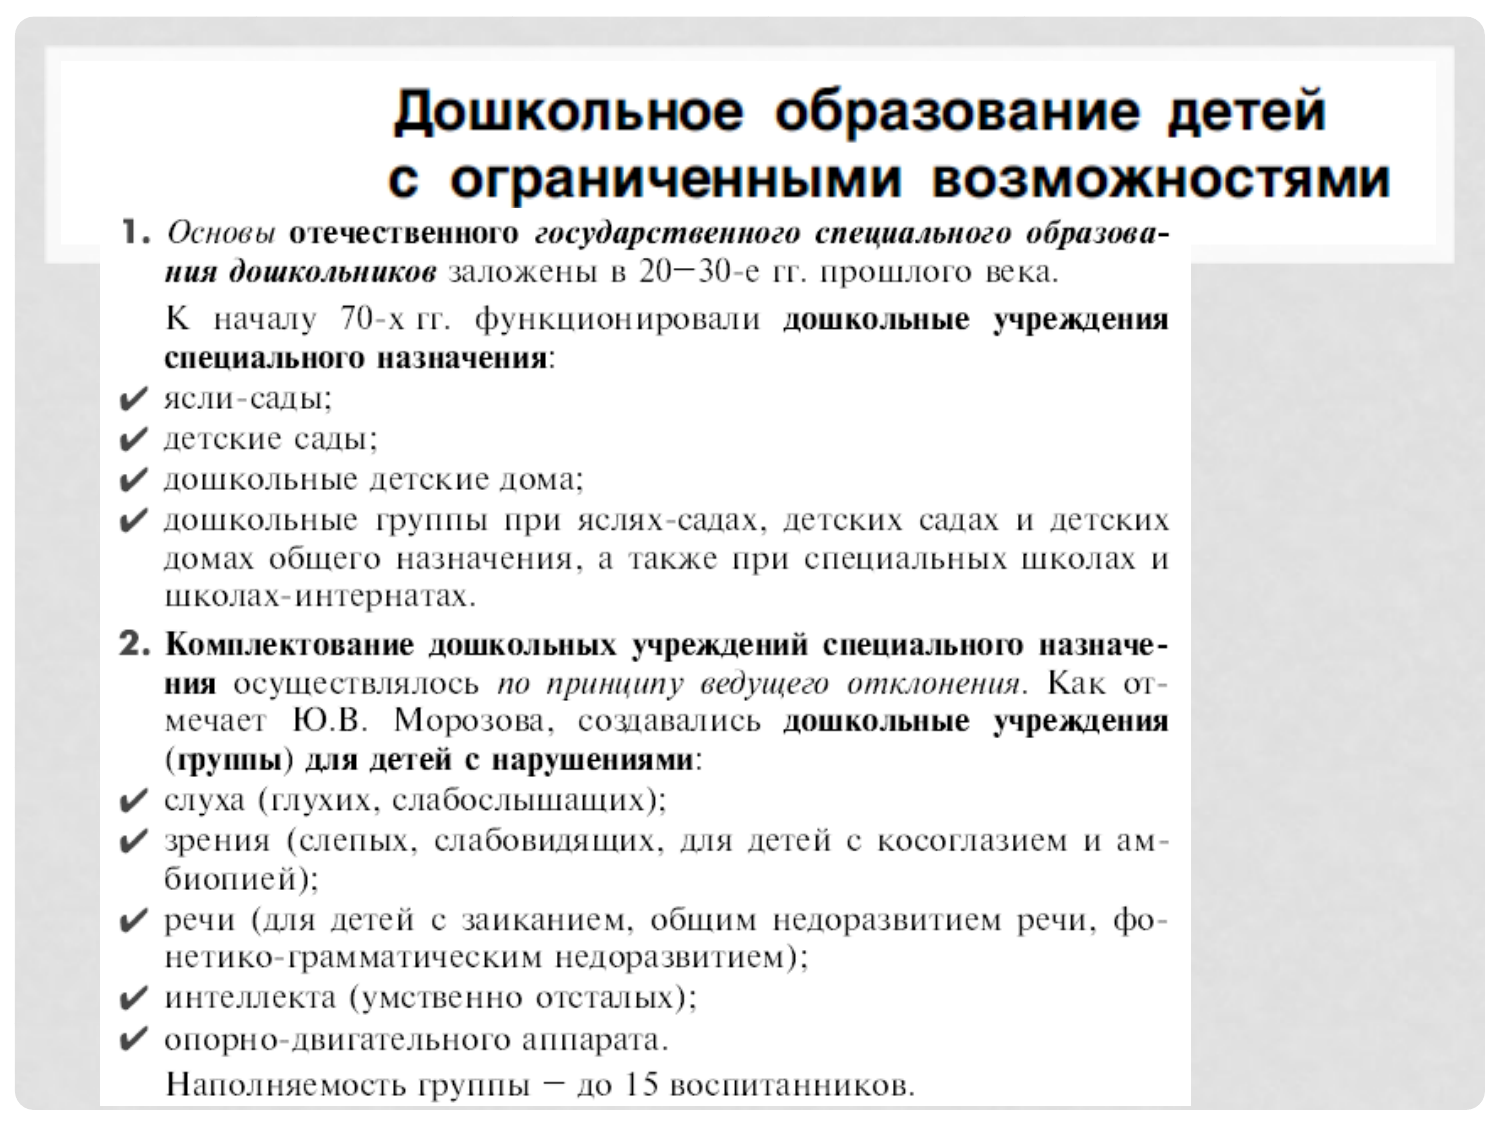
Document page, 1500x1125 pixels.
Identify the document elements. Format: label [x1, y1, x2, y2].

picture [100, 66, 1406, 1107]
